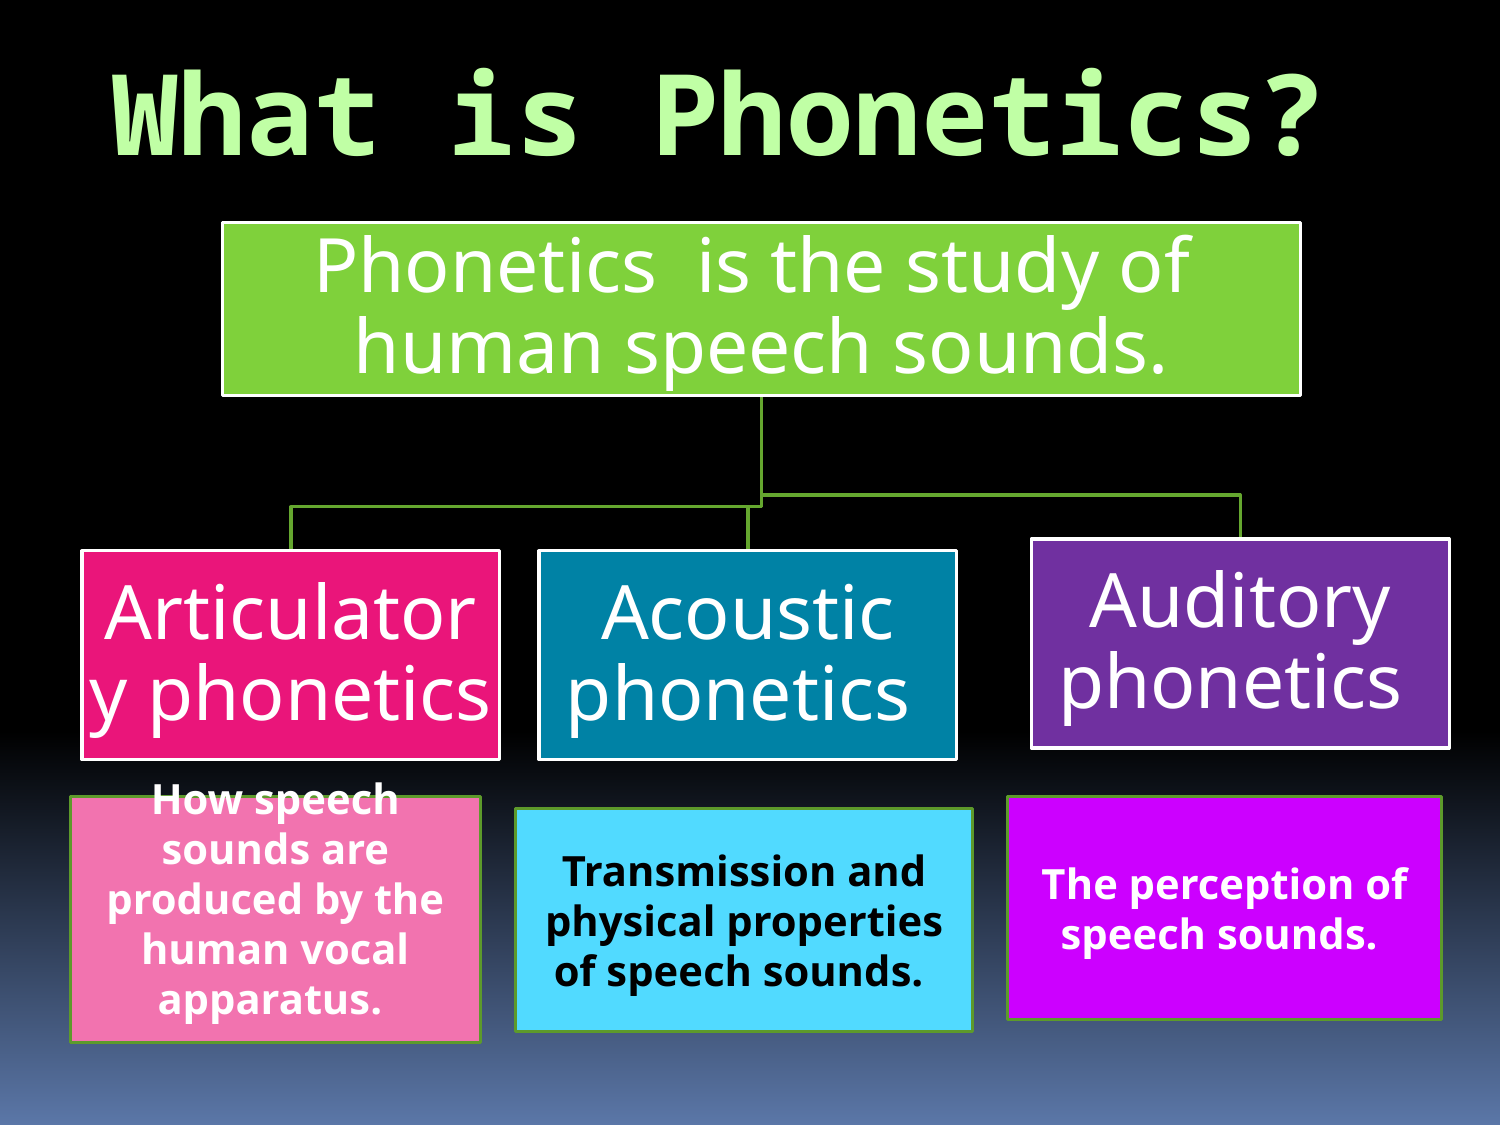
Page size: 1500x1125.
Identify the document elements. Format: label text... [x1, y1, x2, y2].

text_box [69, 211, 1500, 1125]
text_box What is Phonetics? [96, 35, 1342, 186]
